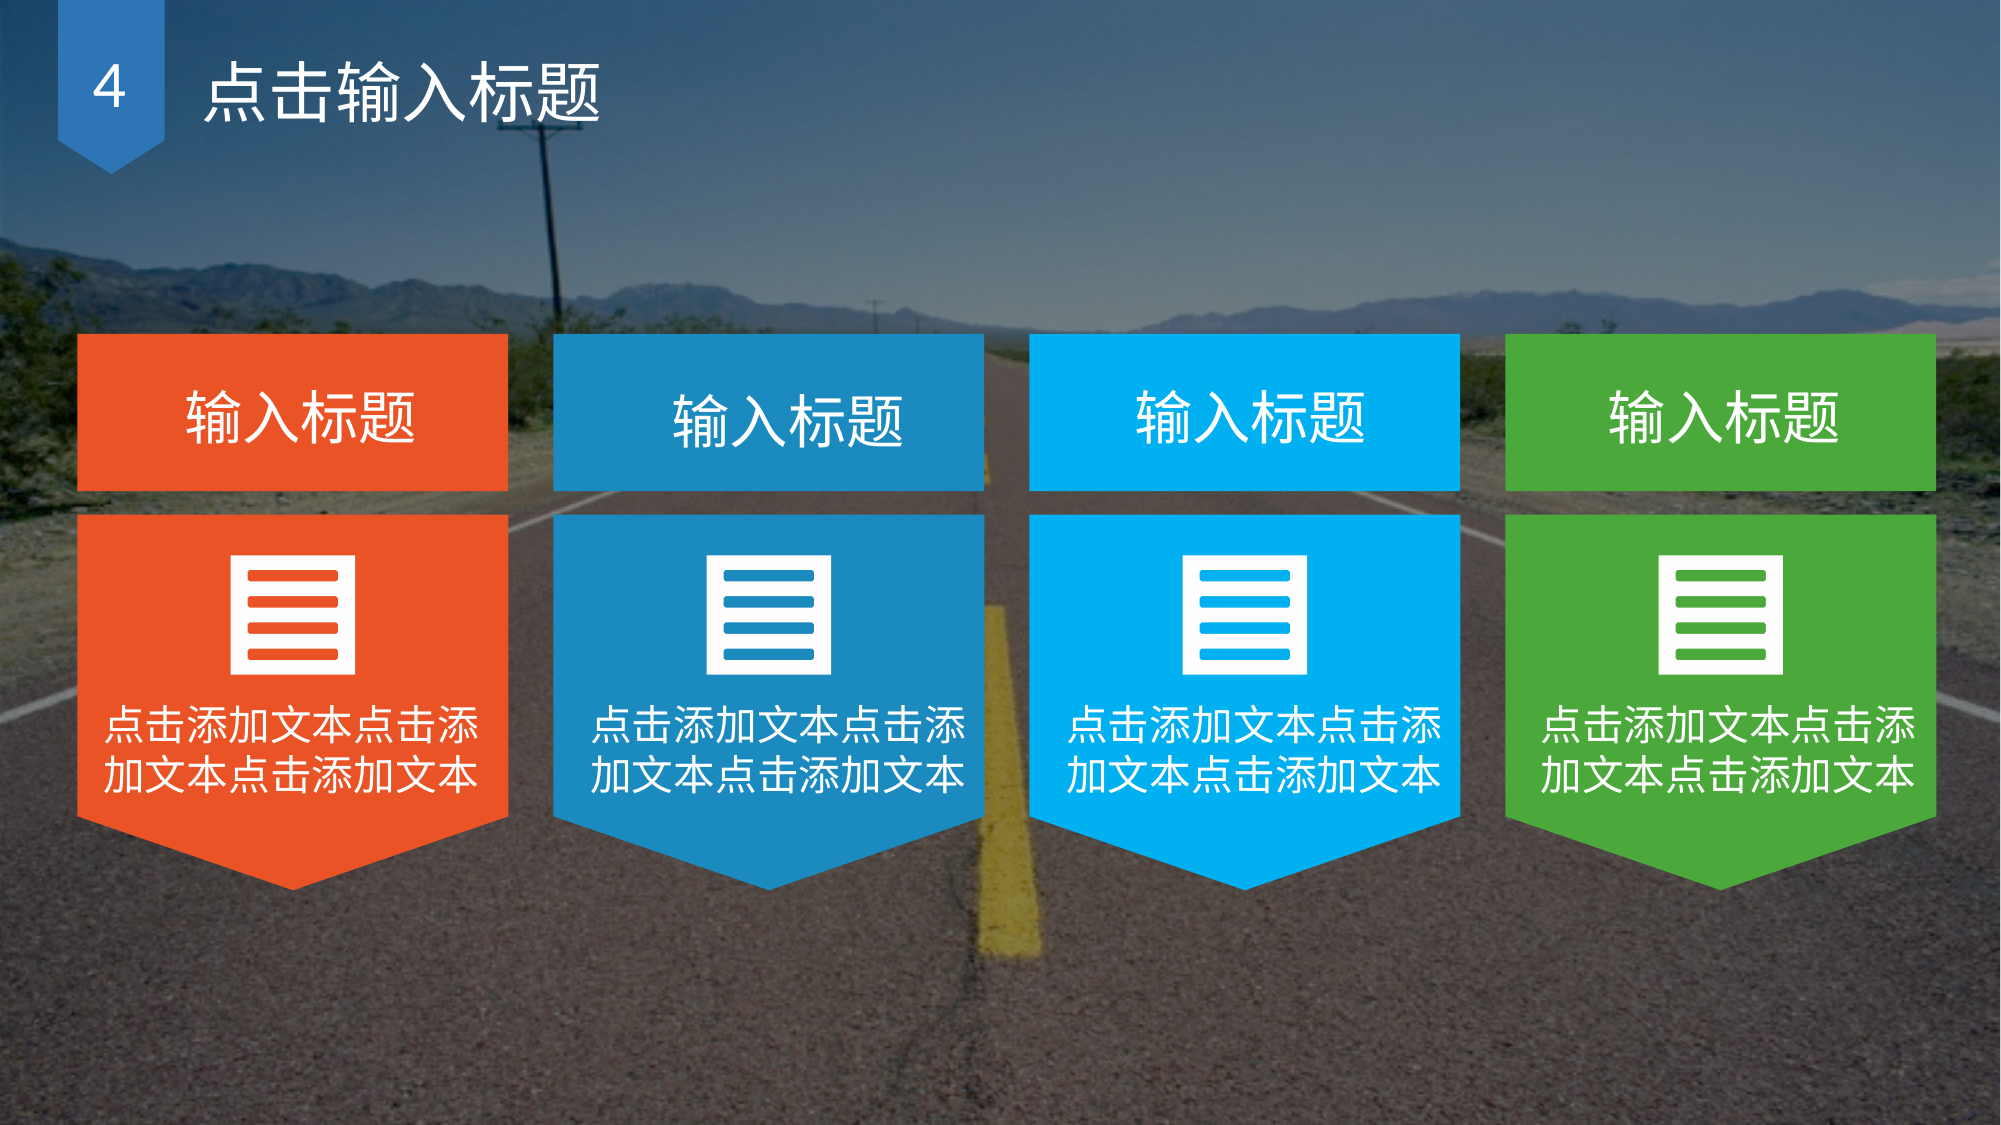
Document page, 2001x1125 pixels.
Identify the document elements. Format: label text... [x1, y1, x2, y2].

text_box [1028, 513, 1462, 892]
text_box 点击添加文本点击添加文本点击添加文本 [88, 691, 498, 807]
picture [0, 0, 2001, 1125]
text_box [552, 333, 985, 492]
text_box [76, 333, 509, 492]
text_box [706, 554, 832, 676]
text_box 点击输入标题 [186, 43, 673, 138]
text_box 输入标题 [657, 377, 975, 463]
text_box [1504, 333, 1937, 492]
text_box 点击添加文本点击添加文本点击添加文本 [1525, 691, 1935, 807]
text_box [552, 513, 986, 892]
text_box 点击添加文本点击添加文本点击添加文本 [575, 691, 985, 807]
text_box [1504, 513, 1938, 892]
text_box 输入标题 [1593, 373, 1911, 459]
text_box [76, 513, 510, 892]
text_box [57, 0, 166, 176]
text_box 输入标题 [169, 373, 487, 459]
text_box [1658, 554, 1784, 676]
text_box [1028, 333, 1461, 492]
text_box 输入标题 [1119, 373, 1437, 459]
text_box [1182, 554, 1308, 676]
text_box [230, 554, 356, 676]
text_box 4 [77, 33, 184, 129]
text_box 点击添加文本点击添加文本点击添加文本 [1051, 691, 1461, 807]
